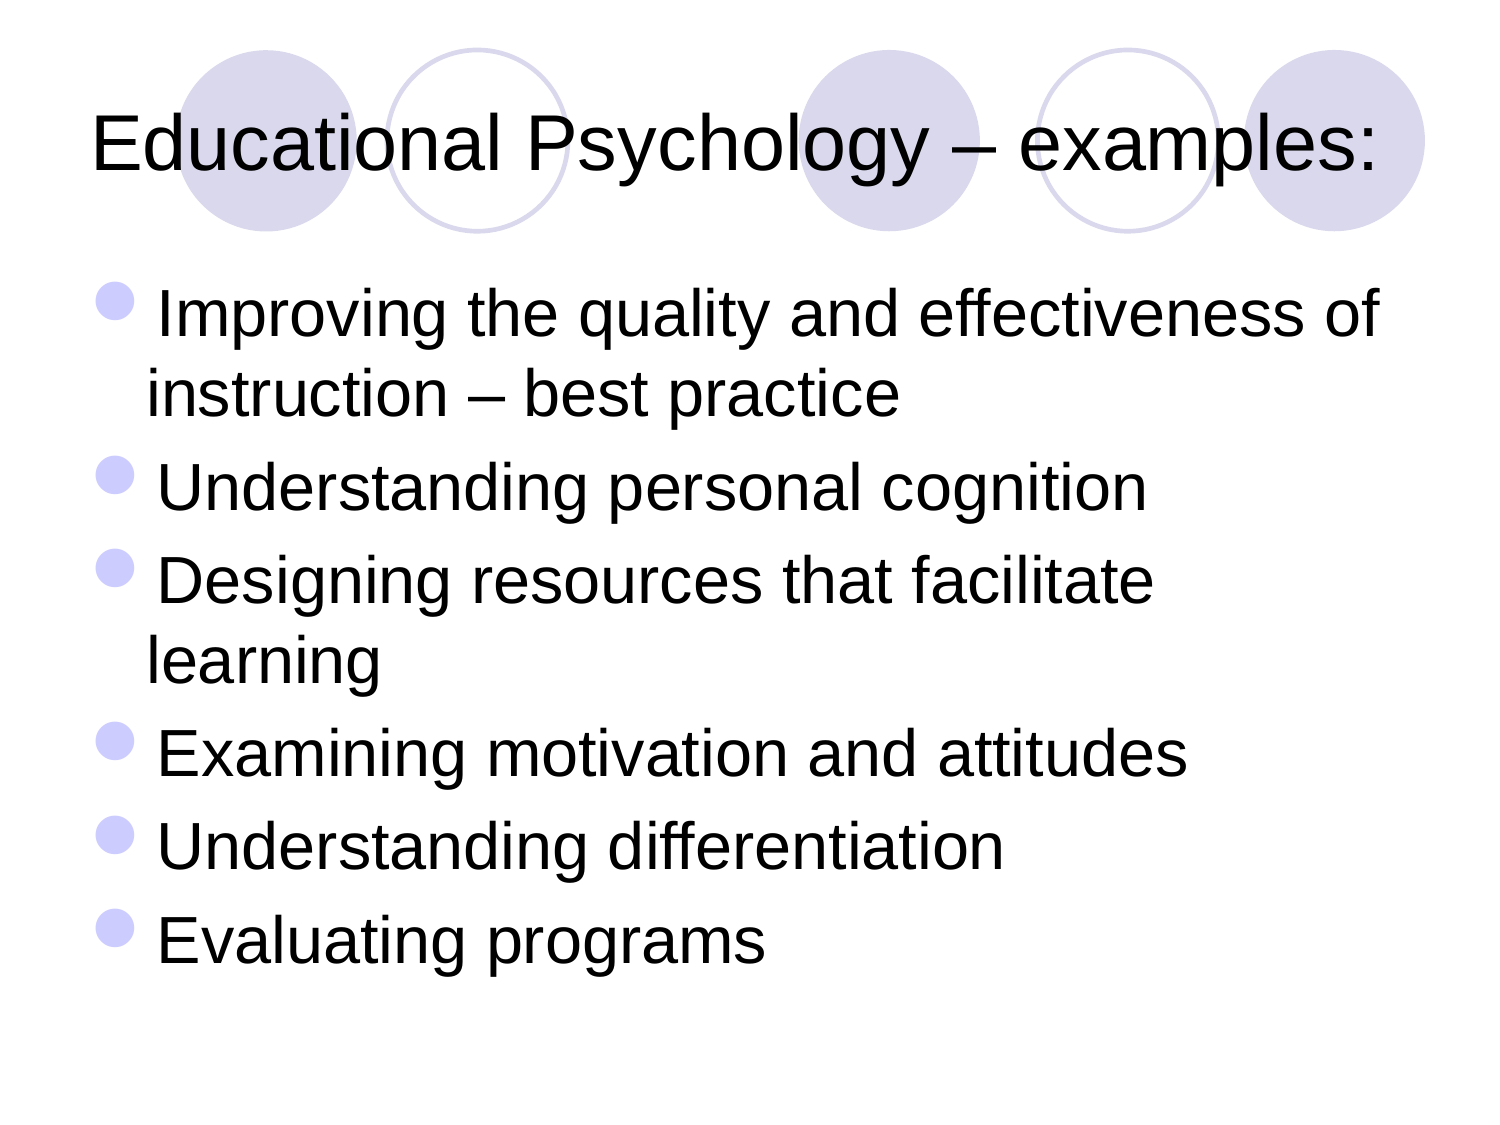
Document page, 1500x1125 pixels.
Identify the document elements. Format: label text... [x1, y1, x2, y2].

title Educational Psychology – examples: [74, 44, 1426, 233]
list Improving the quality and effectiveness of instruction – best practice Understanding personal cognition Designing resources that facilitate learning Examining motivation and attitudes Understanding differentiation Evaluating programs [74, 262, 1426, 1006]
